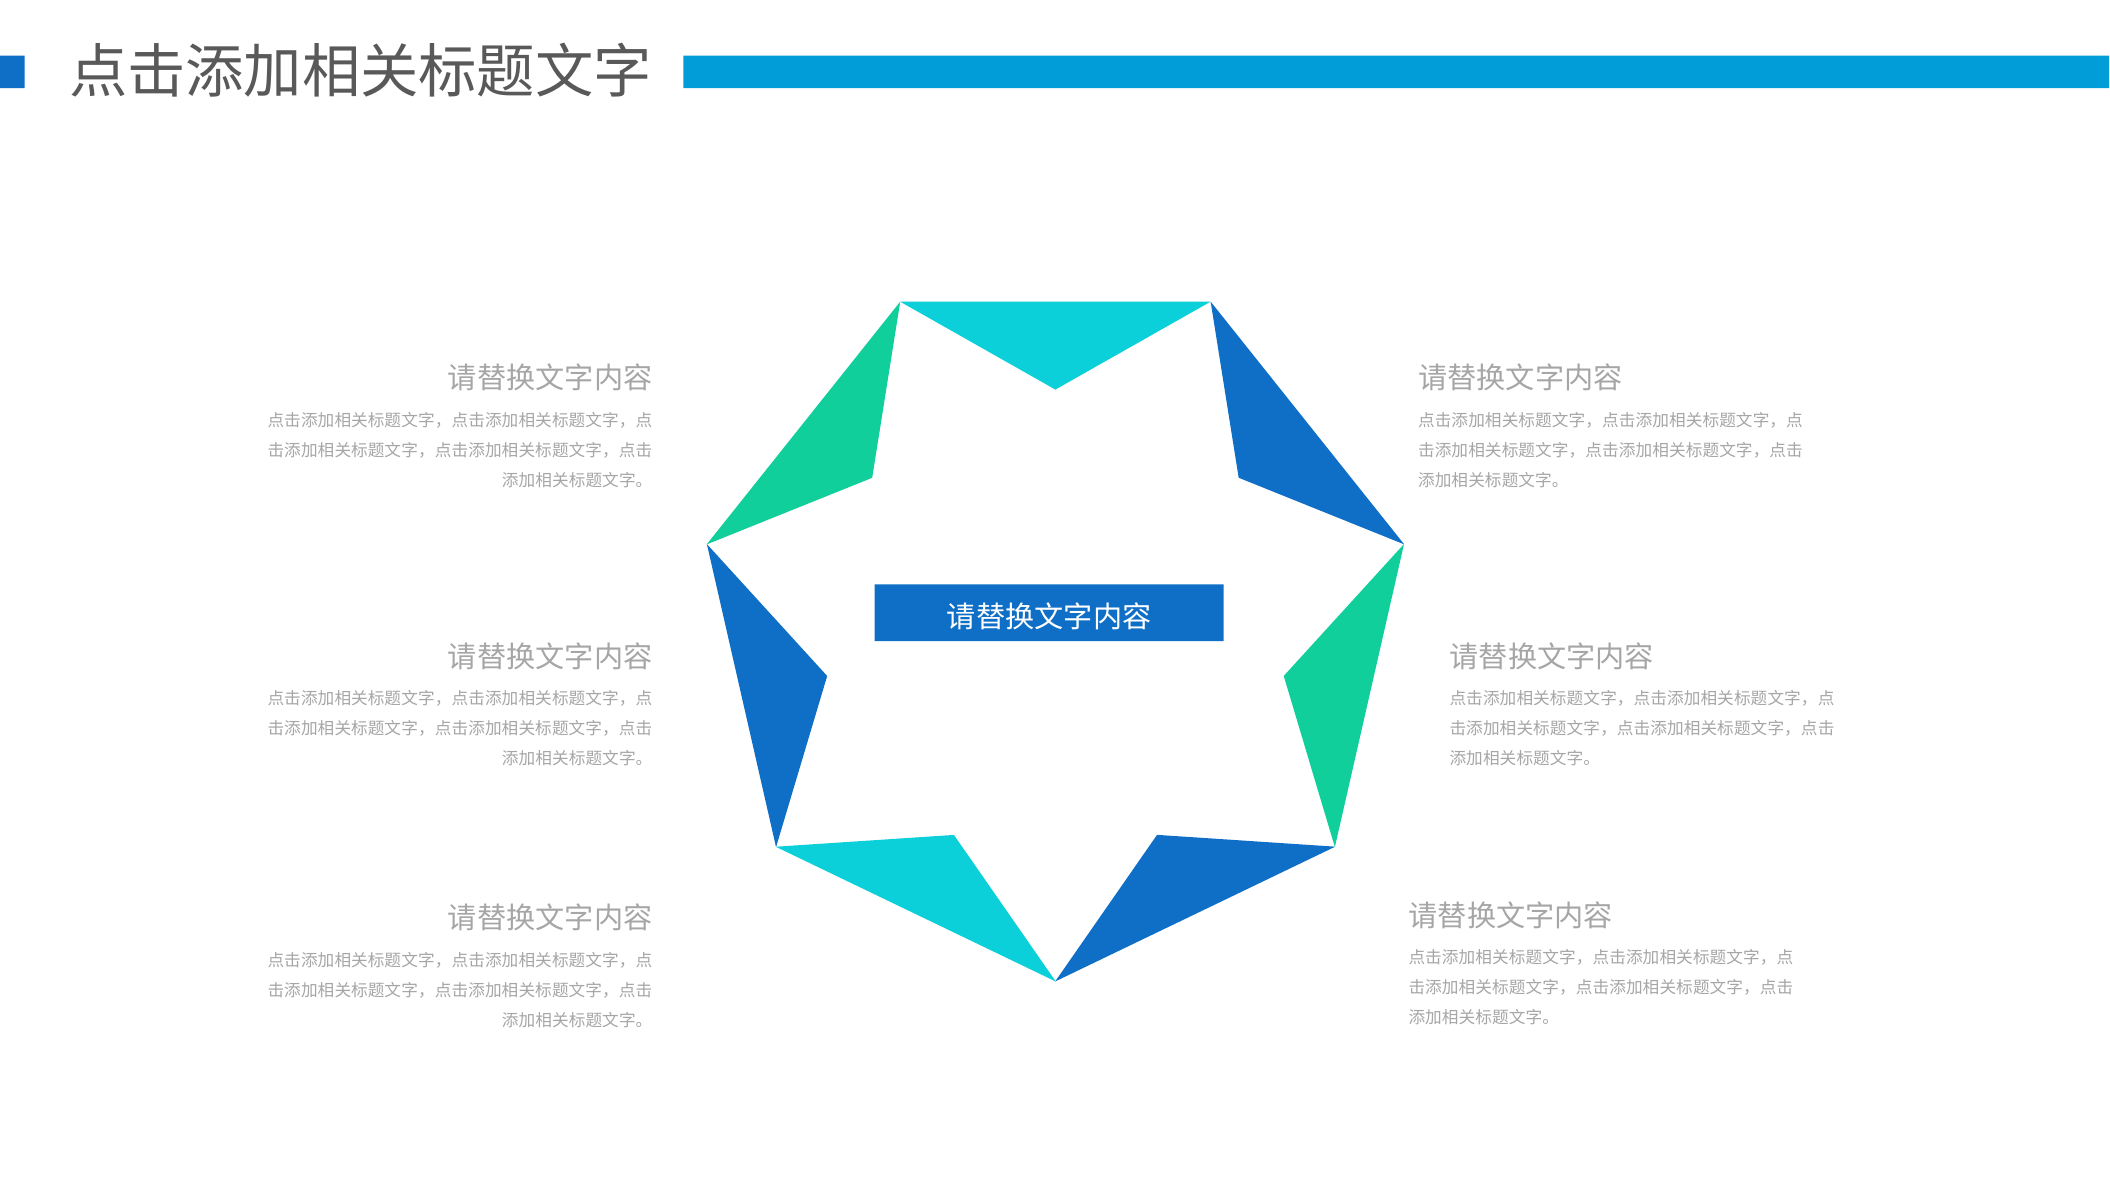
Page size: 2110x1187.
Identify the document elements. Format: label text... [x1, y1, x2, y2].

text_box 点击添加相关标题文字，点击添加相关标题文字，点击添加相关标题文字，点击添加相关标题文字，点击添加相关标题文字。 [251, 670, 669, 776]
text_box 请替换文字内容 [269, 884, 669, 931]
text_box 点击添加相关标题文字，点击添加相关标题文字，点击添加相关标题文字，点击添加相关标题文字，点击添加相关标题文字。 [251, 931, 669, 1038]
text_box 请替换文字内容 [1392, 881, 1792, 929]
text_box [740, 295, 1371, 919]
text_box 请替换文字内容 [269, 622, 669, 670]
text_box 请替换文字内容 [1402, 344, 1802, 392]
text_box 点击添加相关标题文字 [54, 26, 667, 112]
text_box 点击添加相关标题文字，点击添加相关标题文字，点击添加相关标题文字，点击添加相关标题文字，点击添加相关标题文字。 [1402, 392, 1827, 498]
text_box 请替换文字内容 [1433, 622, 1833, 670]
text_box 点击添加相关标题文字，点击添加相关标题文字，点击添加相关标题文字，点击添加相关标题文字，点击添加相关标题文字。 [1433, 670, 1858, 776]
text_box 点击添加相关标题文字，点击添加相关标题文字，点击添加相关标题文字，点击添加相关标题文字，点击添加相关标题文字。 [1392, 929, 1817, 1035]
text_box 请替换文字内容 [269, 344, 669, 392]
text_box 点击添加相关标题文字，点击添加相关标题文字，点击添加相关标题文字，点击添加相关标题文字，点击添加相关标题文字。 [251, 392, 669, 498]
